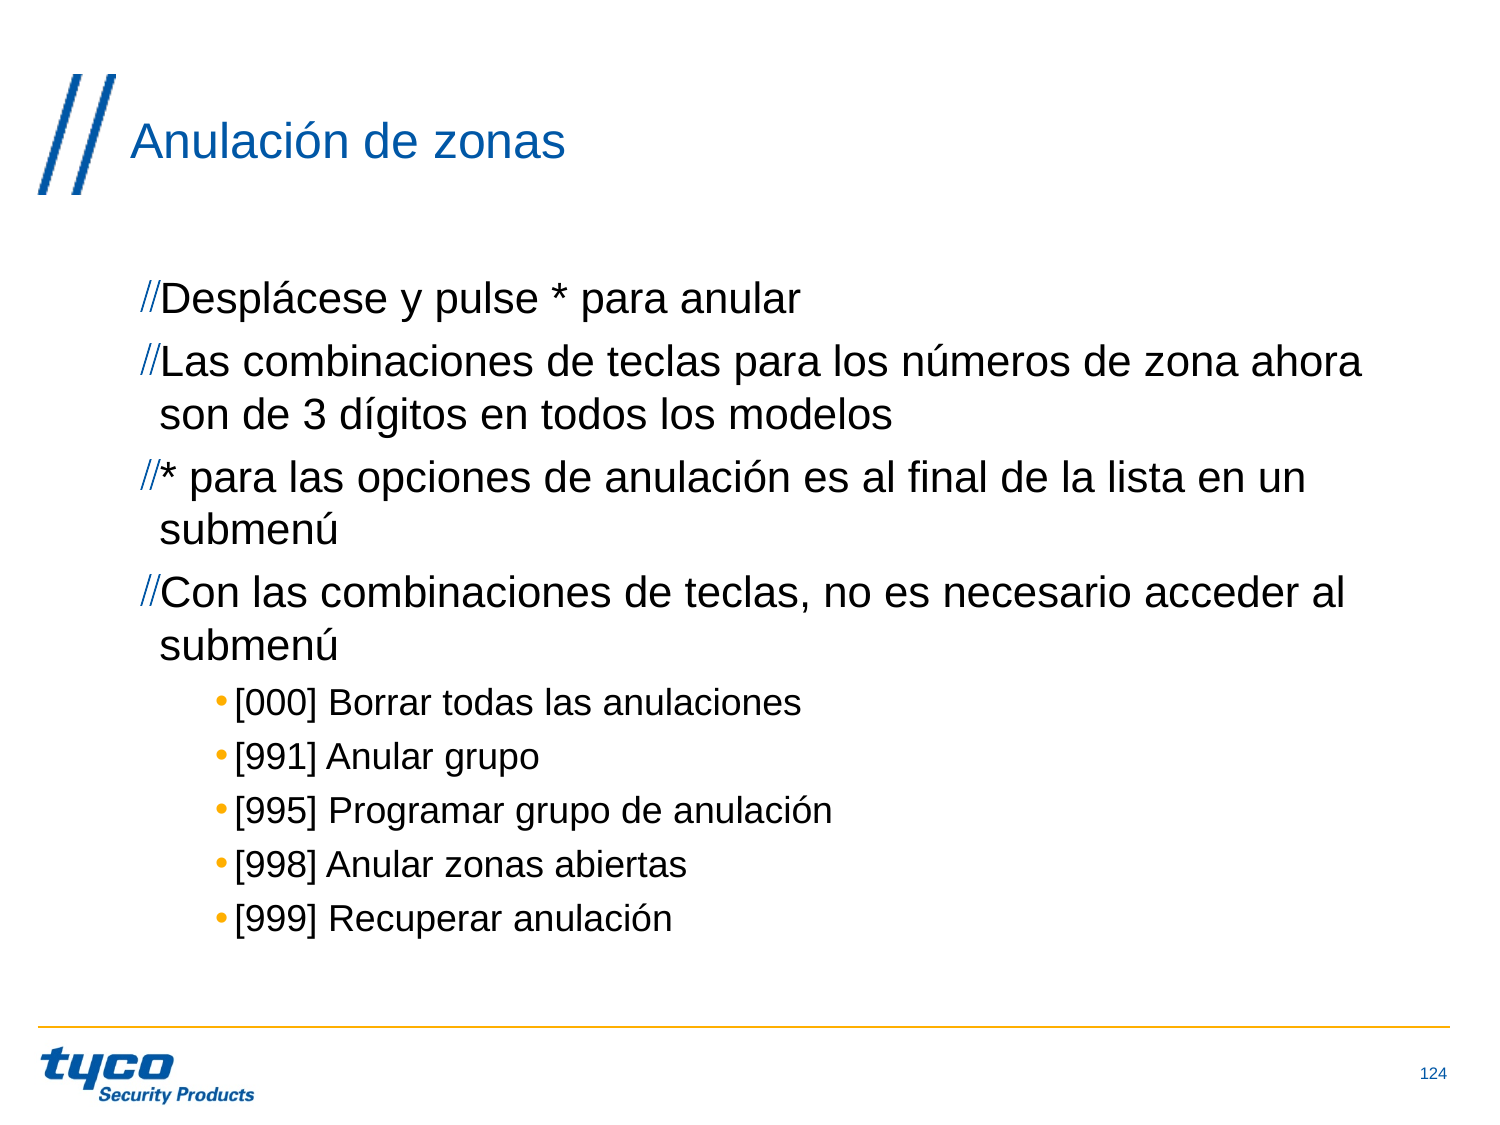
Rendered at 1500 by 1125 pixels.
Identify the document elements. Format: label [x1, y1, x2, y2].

picture [140, 343, 171, 375]
picture [140, 280, 171, 312]
title [115, 44, 1426, 233]
slide_number [1387, 1042, 1463, 1103]
picture [34, 1040, 260, 1107]
picture [37, 74, 115, 195]
text_box [97, 1061, 228, 1091]
picture [140, 459, 171, 490]
list [124, 262, 1426, 976]
picture [140, 574, 171, 606]
